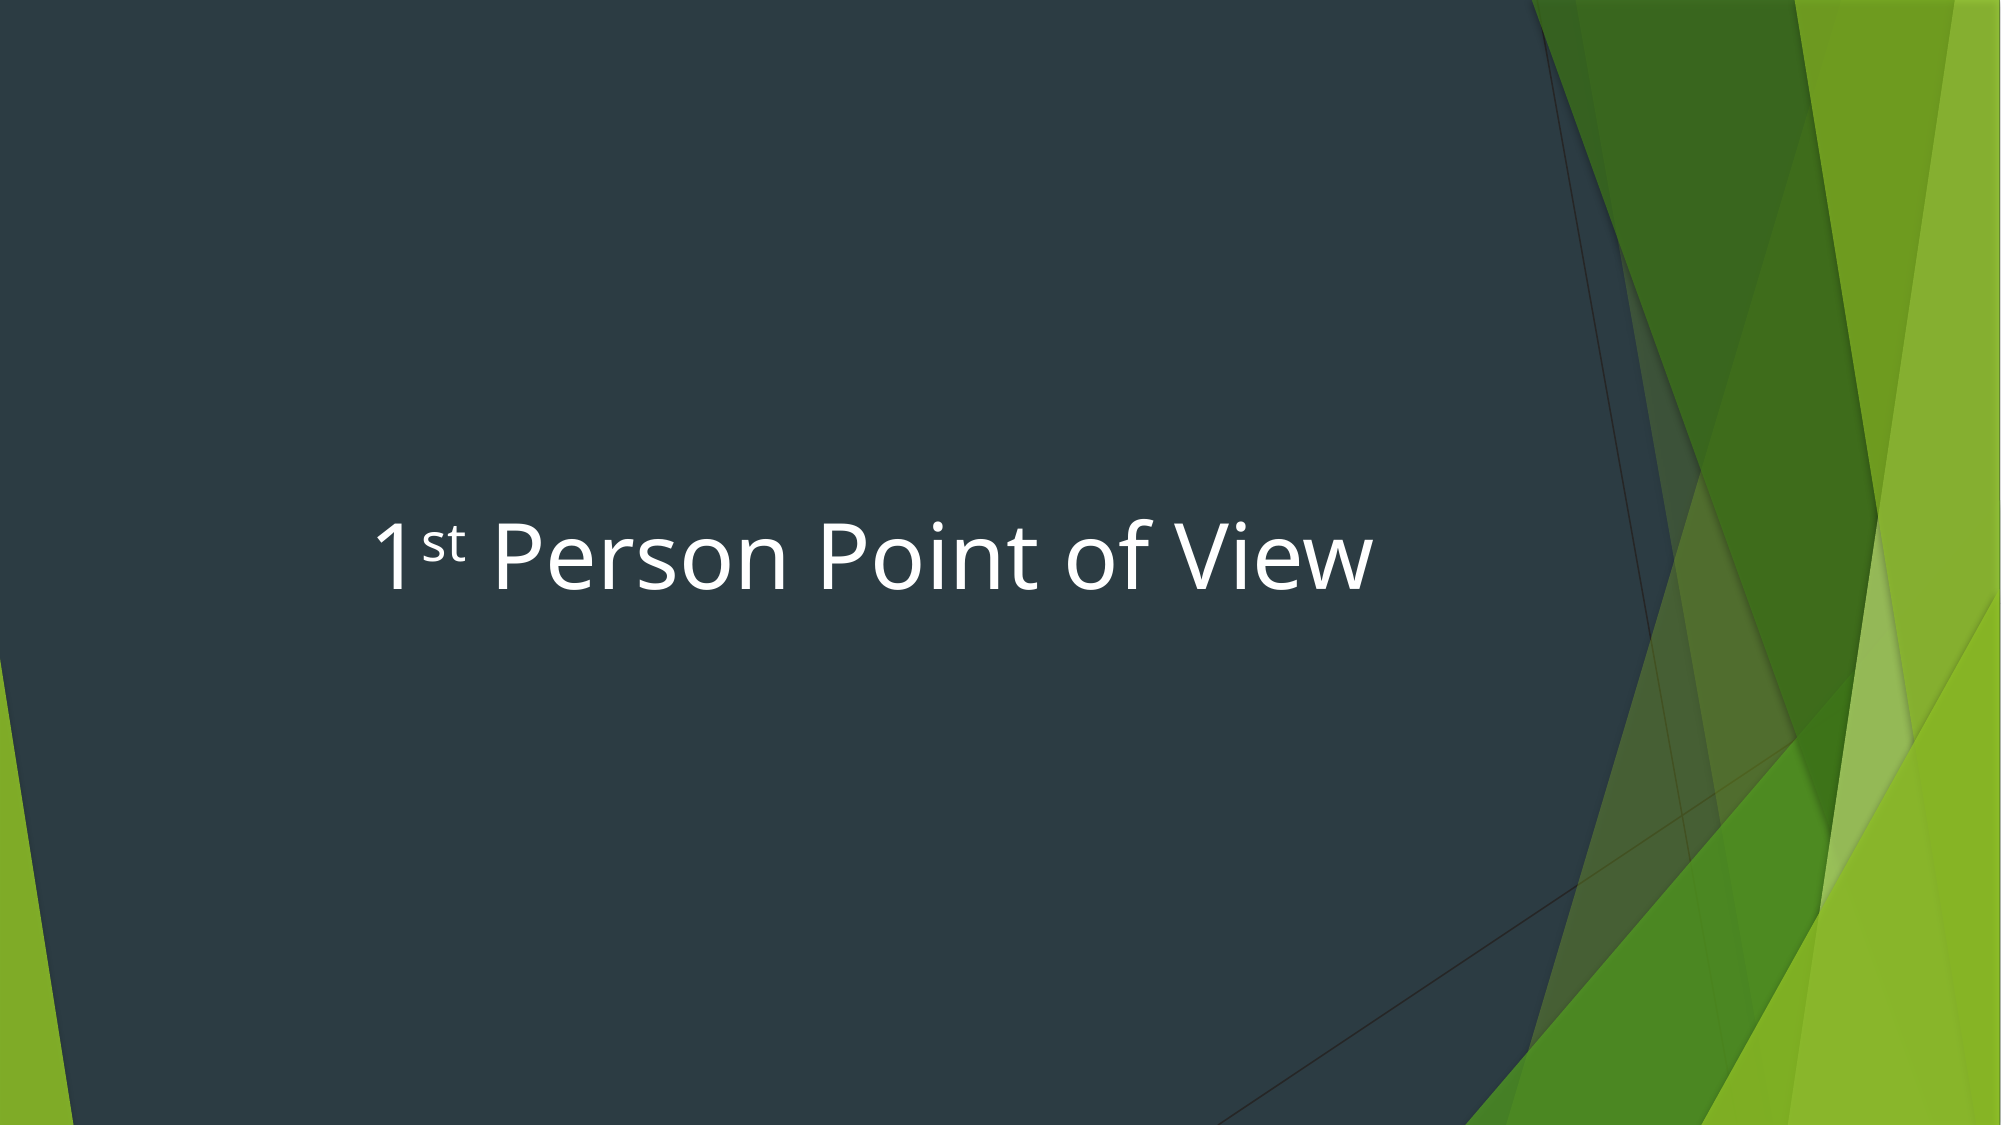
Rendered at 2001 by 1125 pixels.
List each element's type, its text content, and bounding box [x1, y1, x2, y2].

text_box 1st Person Point of View [354, 490, 1508, 616]
